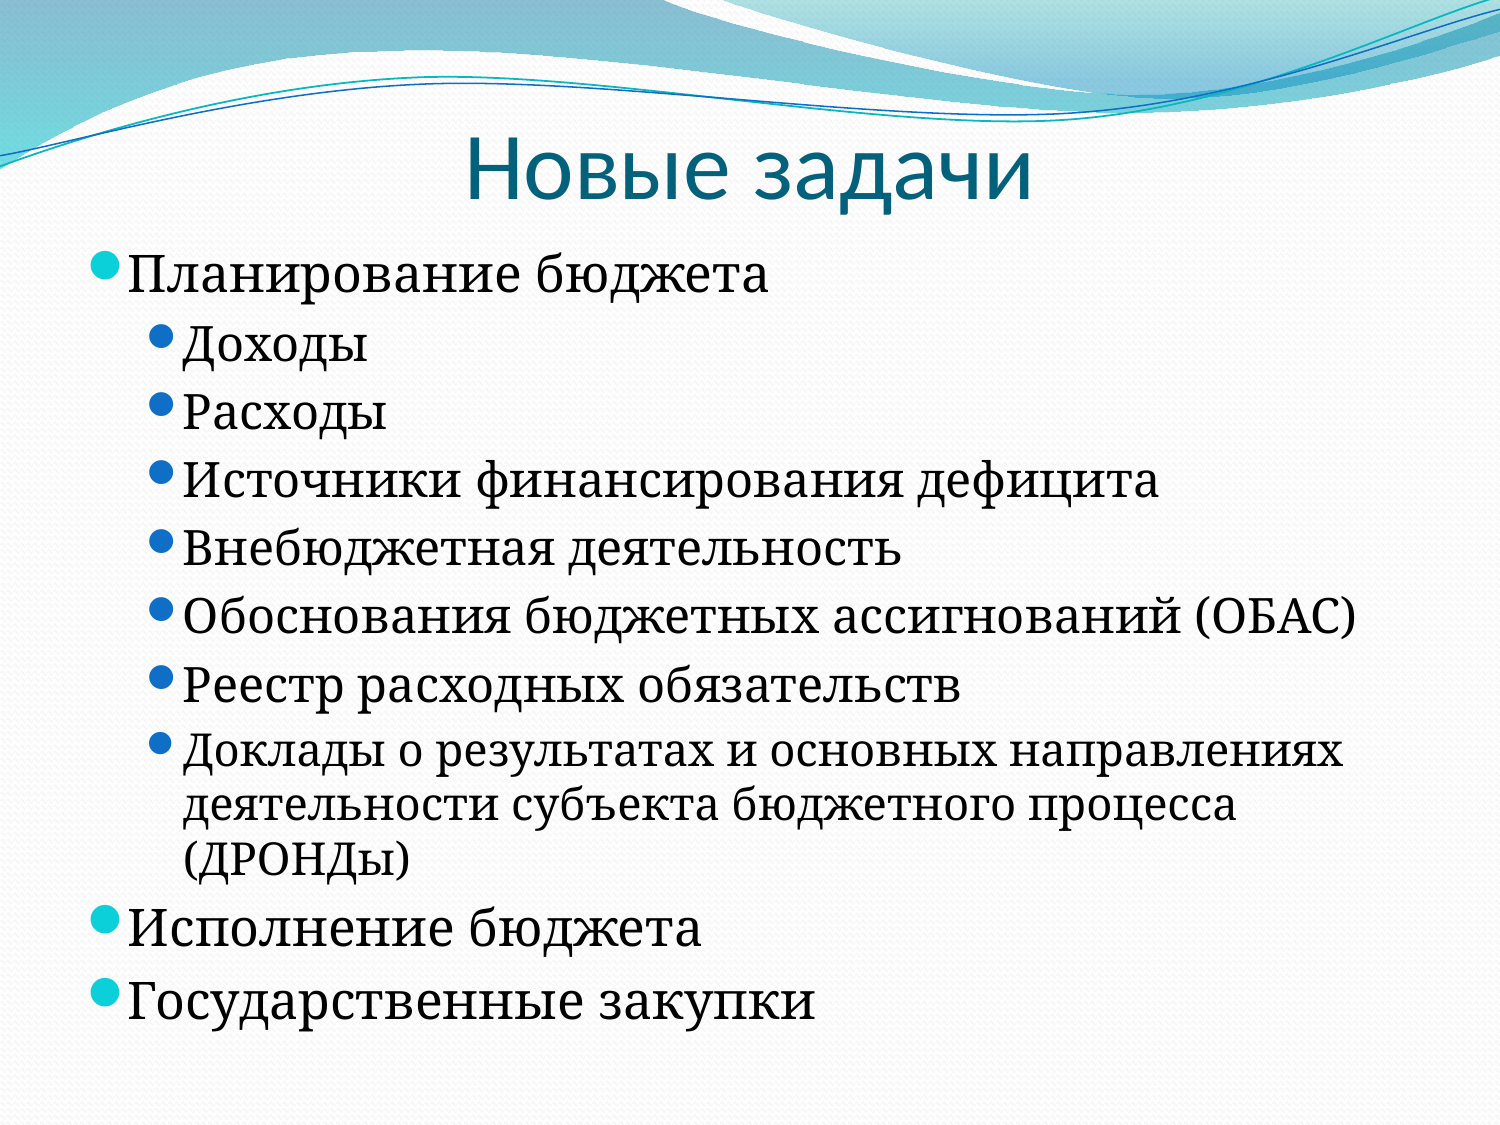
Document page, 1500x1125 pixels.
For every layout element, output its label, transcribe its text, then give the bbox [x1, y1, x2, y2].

list Планирование бюджета Доходы Расходы Источники финансирования дефицита Внебюджетная деятельность Обоснования бюджетных ассигнований (ОБАС) Реестр расходных обязательств Доклады о результатах и основных направлениях деятельности субъекта бюджетного процесса (ДРОНДы) Исполнение бюджета Государственные закупки [71, 232, 1432, 1052]
title Новые задачи [75, 95, 1425, 219]
